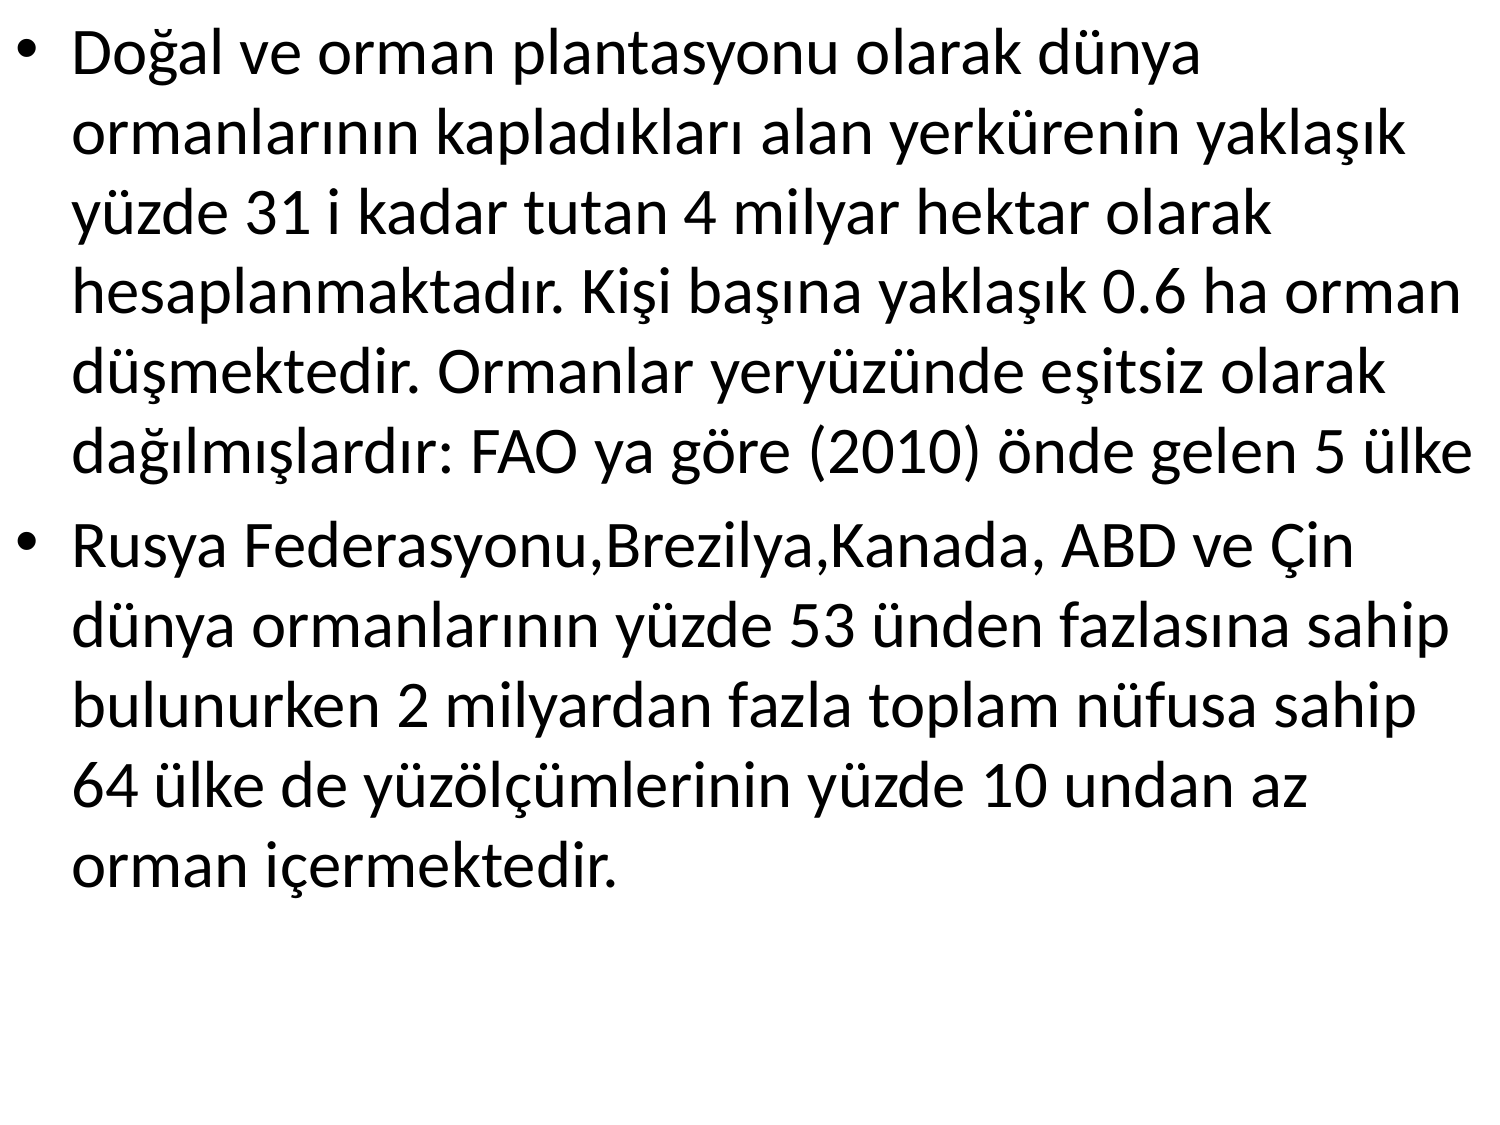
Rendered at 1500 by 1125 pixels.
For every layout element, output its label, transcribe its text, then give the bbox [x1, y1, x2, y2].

list Doğal ve orman plantasyonu olarak dünya ormanlarının kapladıkları alan yerkürenin yaklaşık yüzde 31 i kadar tutan 4 milyar hektar olarak hesaplanmaktadır. Kişi başına yaklaşık 0.6 ha orman düşmektedir. Ormanlar yeryüzünde eşitsiz olarak dağılmışlardır: FAO ya göre (2010) önde gelen 5 ülke Rusya Federasyonu,Brezilya,Kanada, ABD ve Çin dünya ormanlarının yüzde 53 ünden fazlasına sahip bulunurken 2 milyardan fazla toplam nüfusa sahip 64 ülke de yüzölçümlerinin yüzde 10 undan az orman içermektedir. [0, 0, 1500, 1125]
